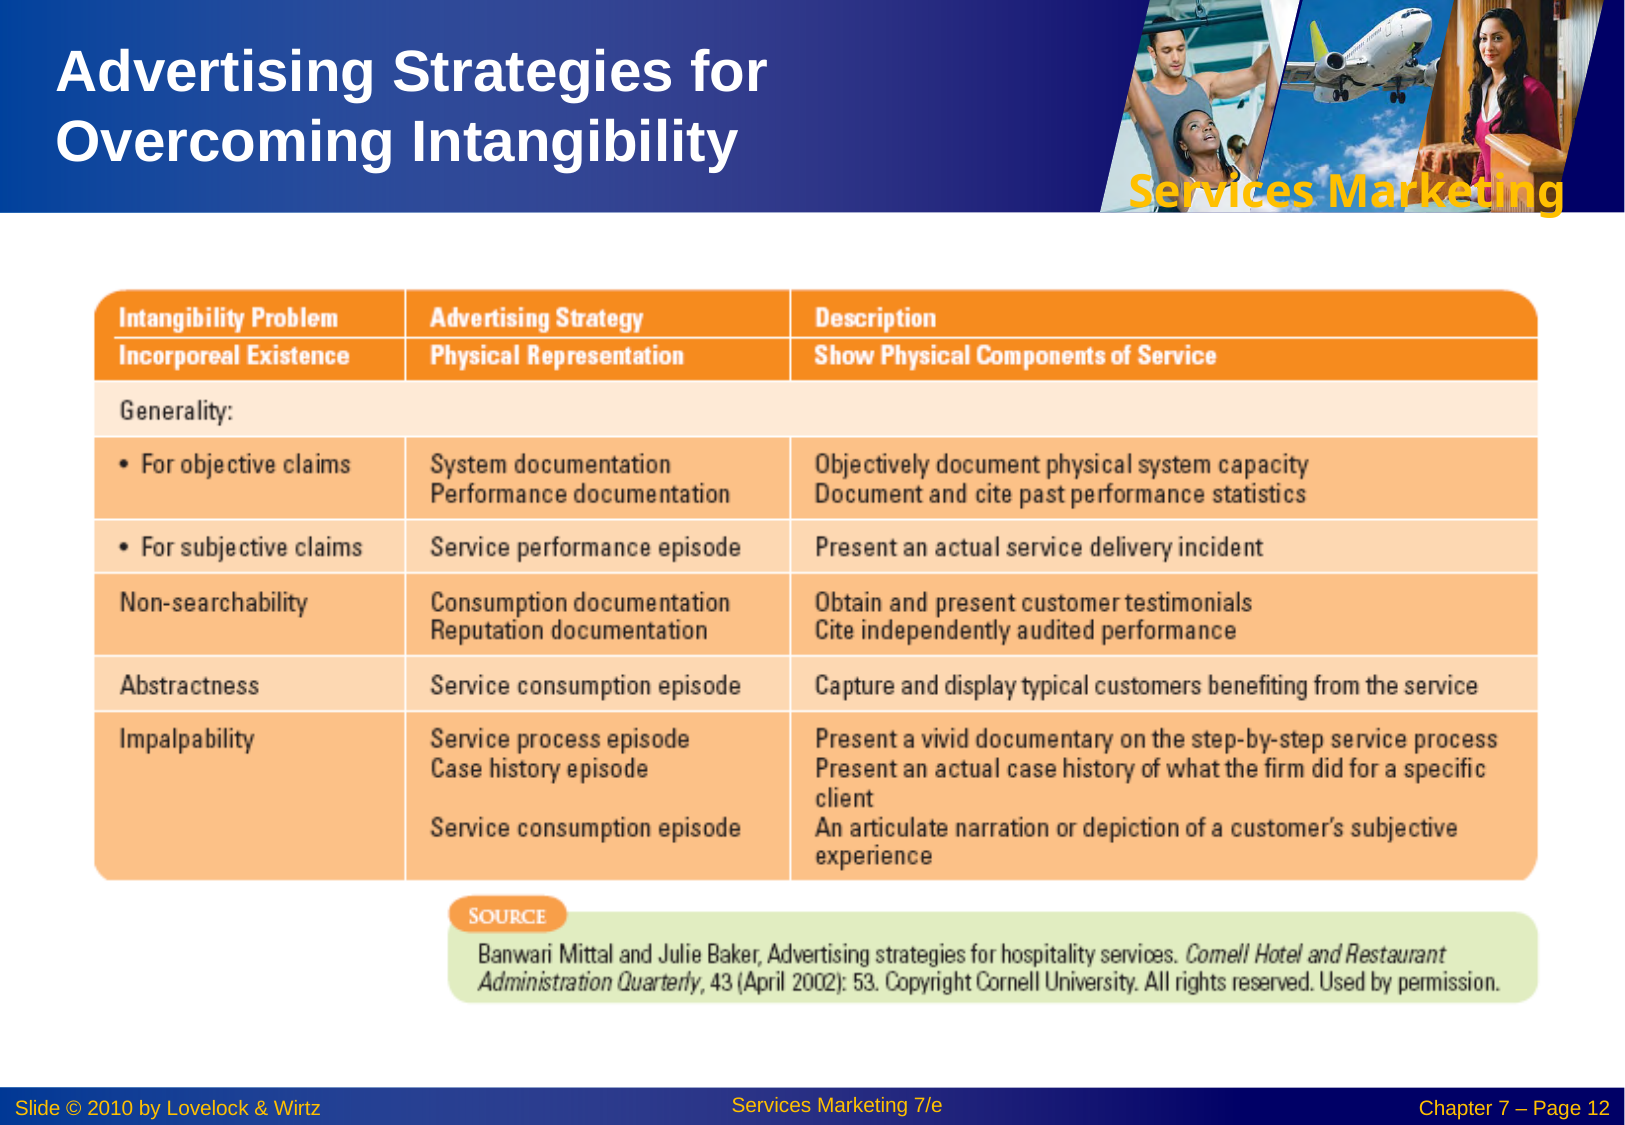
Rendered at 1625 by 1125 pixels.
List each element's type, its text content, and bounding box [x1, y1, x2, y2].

picture [86, 273, 1550, 1013]
title Advertising Strategies for Overcoming Intangibility [40, 3, 1206, 203]
picture [1149, 0, 1604, 213]
picture [1100, 203, 1160, 213]
picture [1546, 187, 1556, 202]
